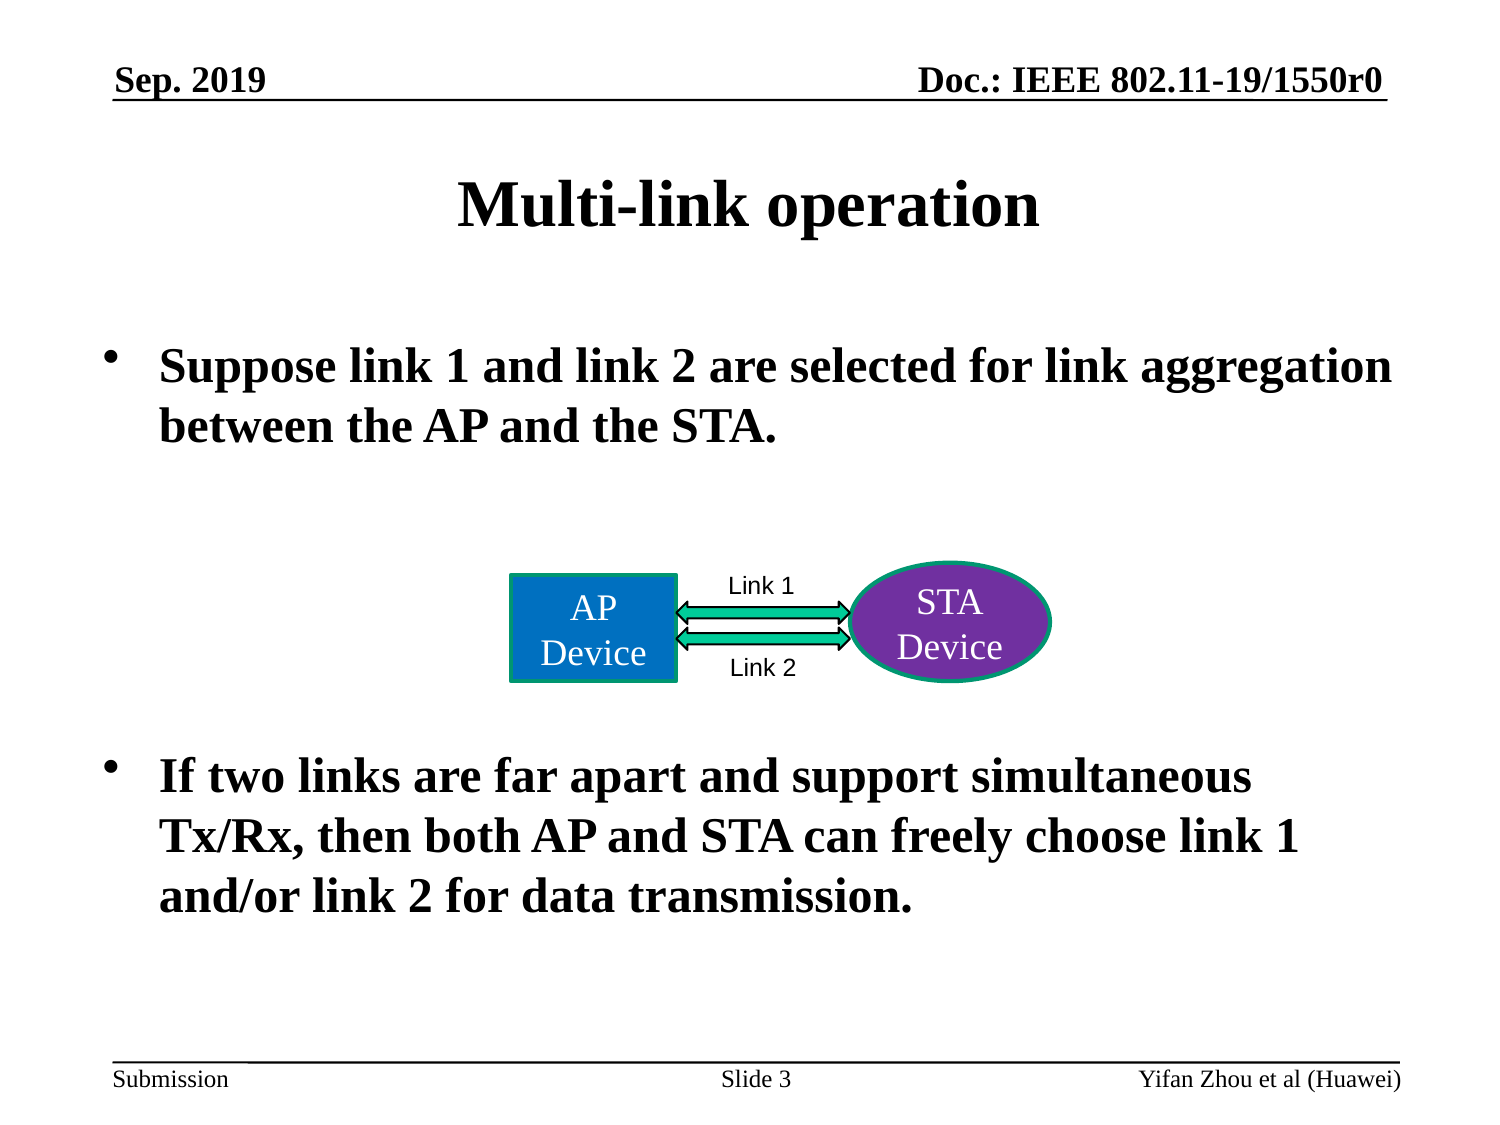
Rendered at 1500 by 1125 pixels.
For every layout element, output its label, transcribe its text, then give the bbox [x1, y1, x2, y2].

text_box Link 2 [715, 645, 827, 689]
text_box [676, 627, 850, 650]
title Multi-link operation [112, 112, 1388, 288]
text_box [676, 601, 850, 624]
text_box STA Device [847, 560, 1053, 684]
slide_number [114, 54, 269, 101]
text_box Link 1 [713, 562, 825, 607]
slide_number Slide 3 [712, 1061, 800, 1093]
text_box AP Device [509, 573, 678, 683]
list Suppose link 1 and link 2 are selected for link aggregation between the AP and the STA. If two links are far apart and support simultaneous Tx/Rx, then both AP and STA can freely choose link 1 and/or link 2 for data transmission. [87, 324, 1413, 1001]
footer Yifan Zhou et al (Huawei) [1134, 1061, 1402, 1093]
